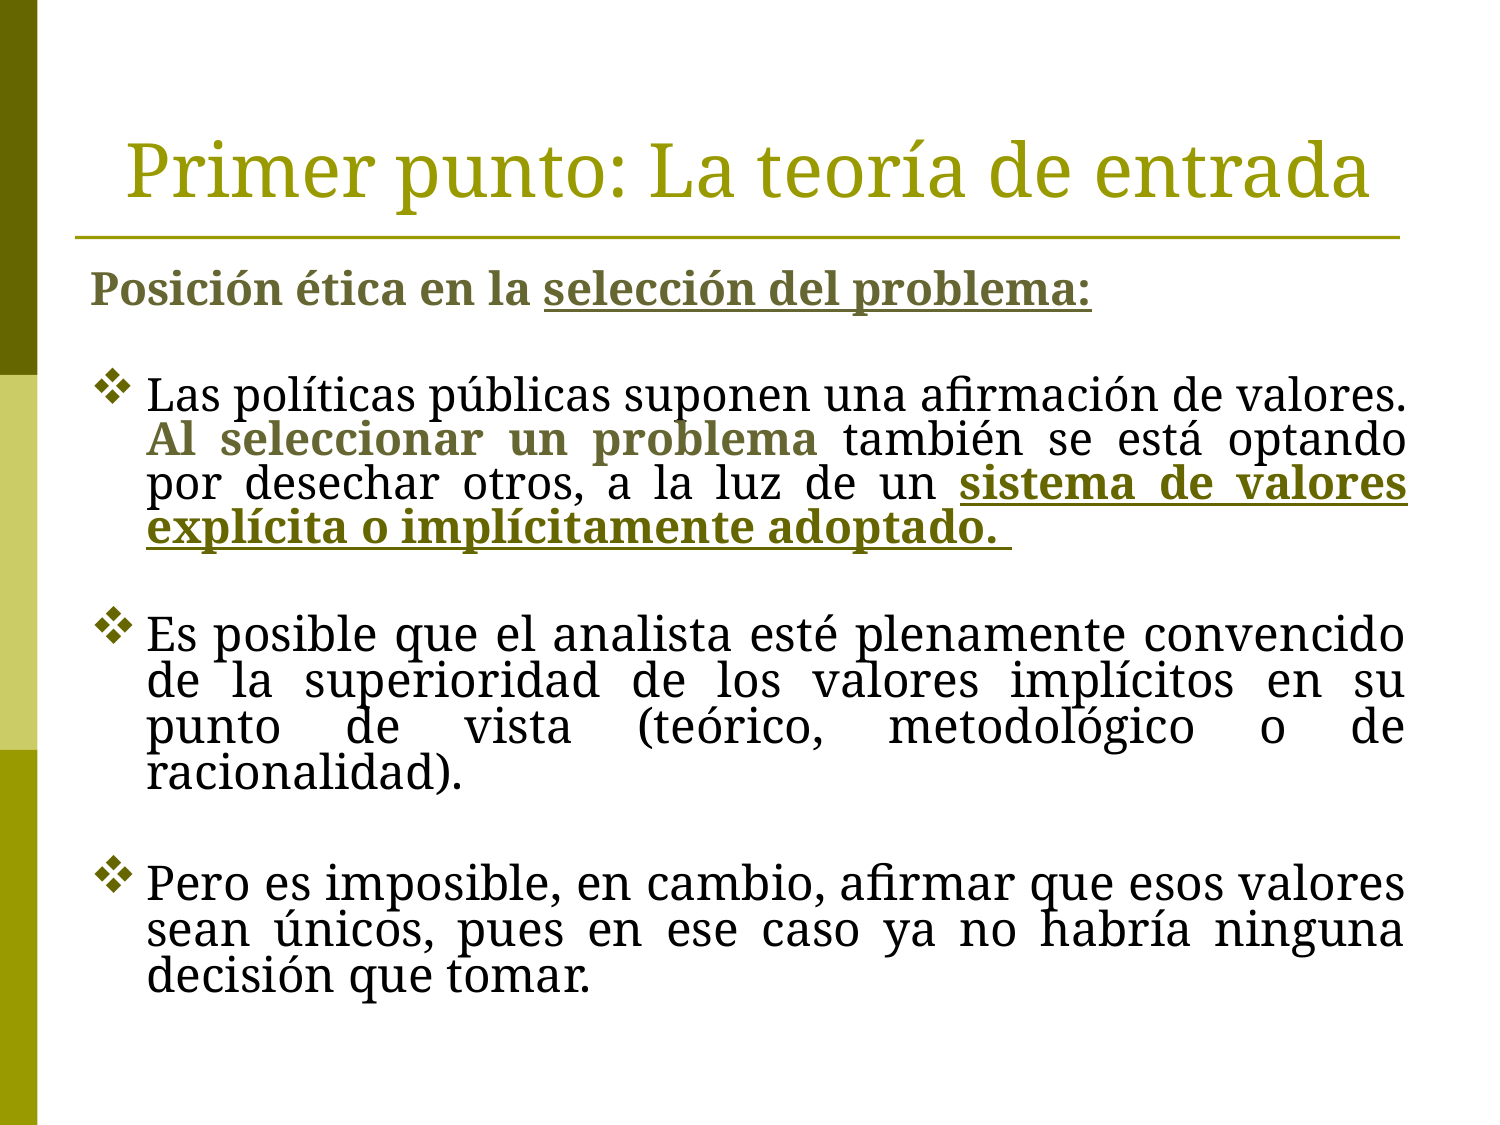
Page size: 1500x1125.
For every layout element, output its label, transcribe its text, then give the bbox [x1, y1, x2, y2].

list Posición ética en la selección del problema: Las políticas públicas suponen una afirmación de valores. Al seleccionar un problema también se está optando por desechar otros, a la luz de un sistema de valores explícita o implícitamente adoptado. Es posible que el analista esté plenamente convencido de la superioridad de los valores implícitos en su punto de vista (teórico, metodológico o de racionalidad). Pero es imposible, en cambio, afirmar que esos valores sean únicos, pues en ese caso ya no habría ninguna decisión que tomar. [74, 262, 1424, 1000]
title Primer punto: La teoría de entrada [74, 32, 1426, 221]
